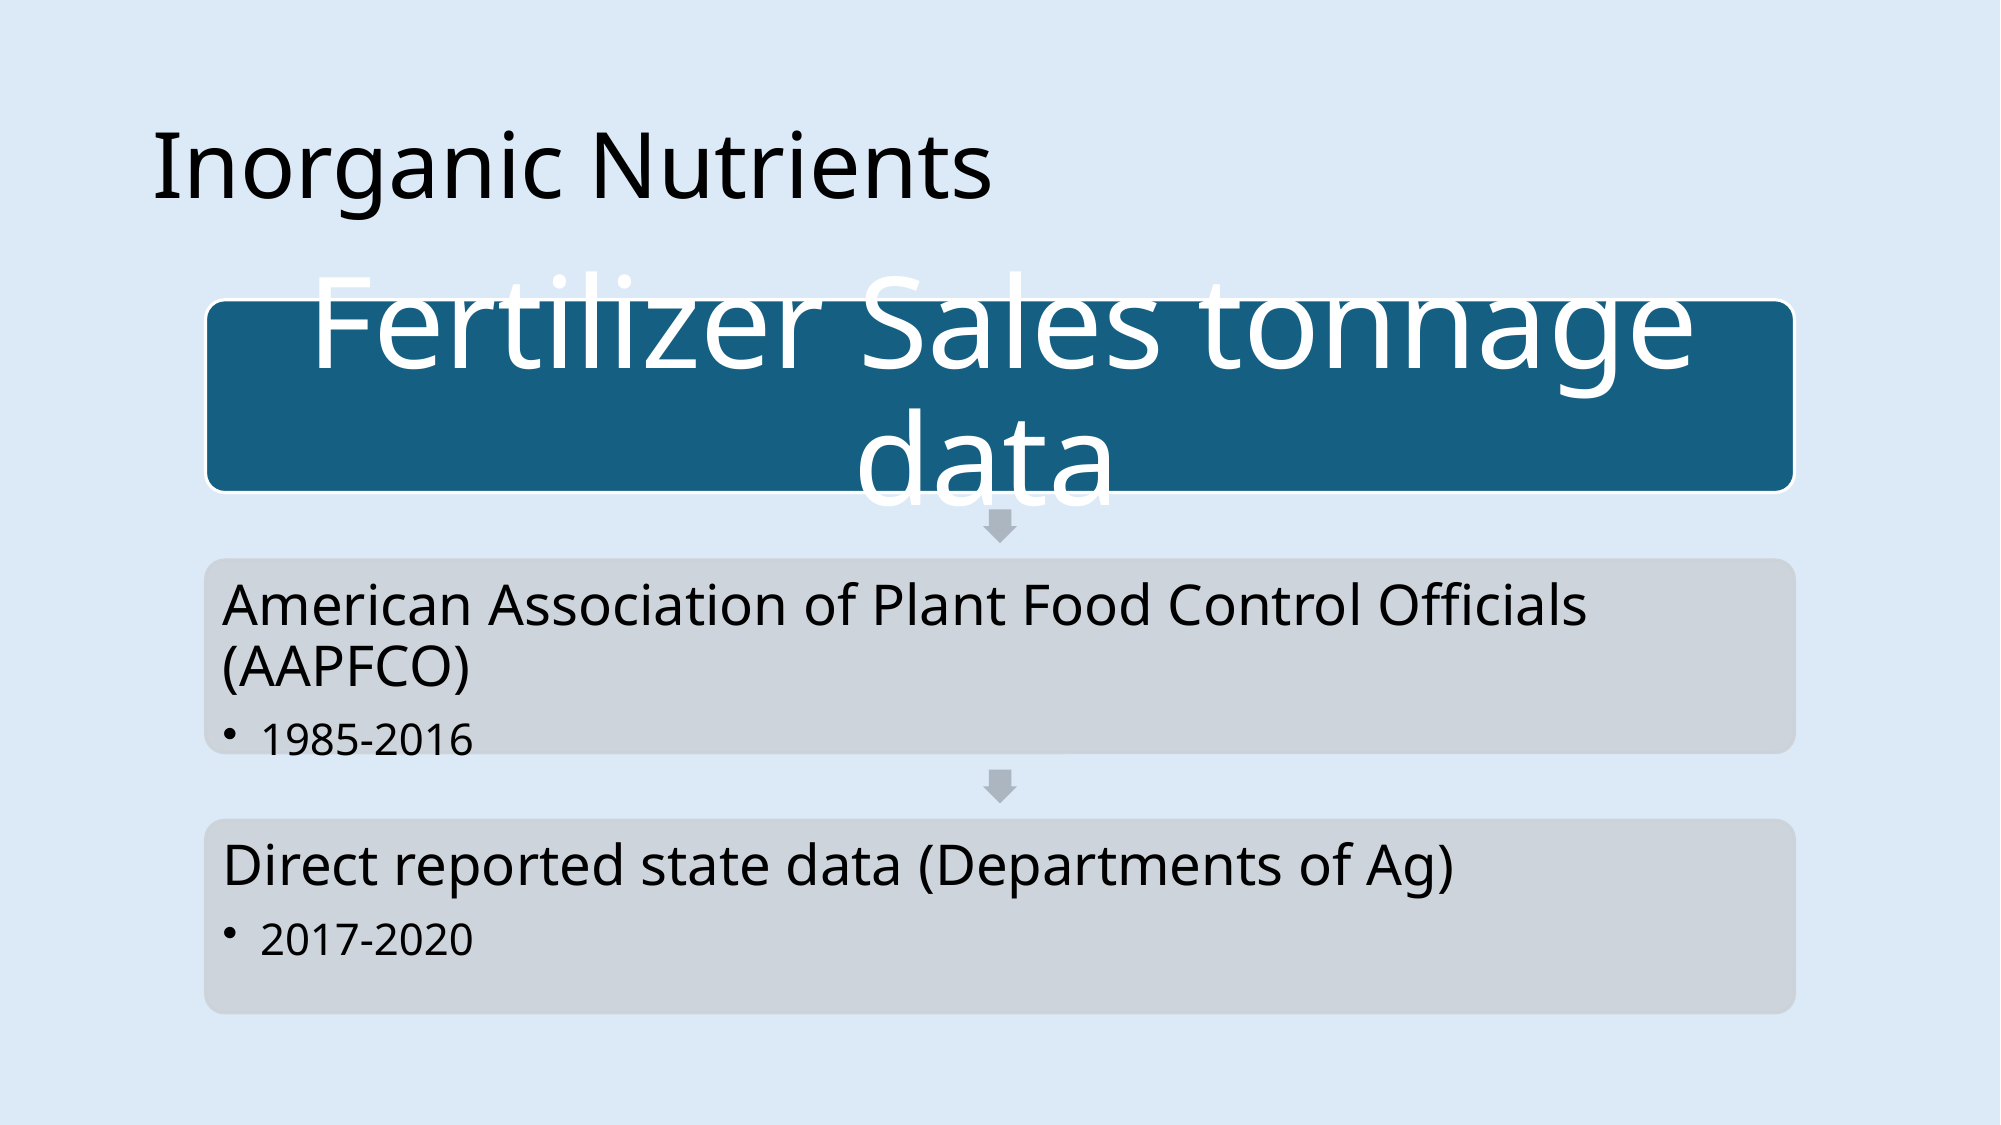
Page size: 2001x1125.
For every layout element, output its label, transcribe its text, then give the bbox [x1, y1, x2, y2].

title Inorganic Nutrients [137, 59, 1863, 278]
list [136, 298, 1863, 1014]
